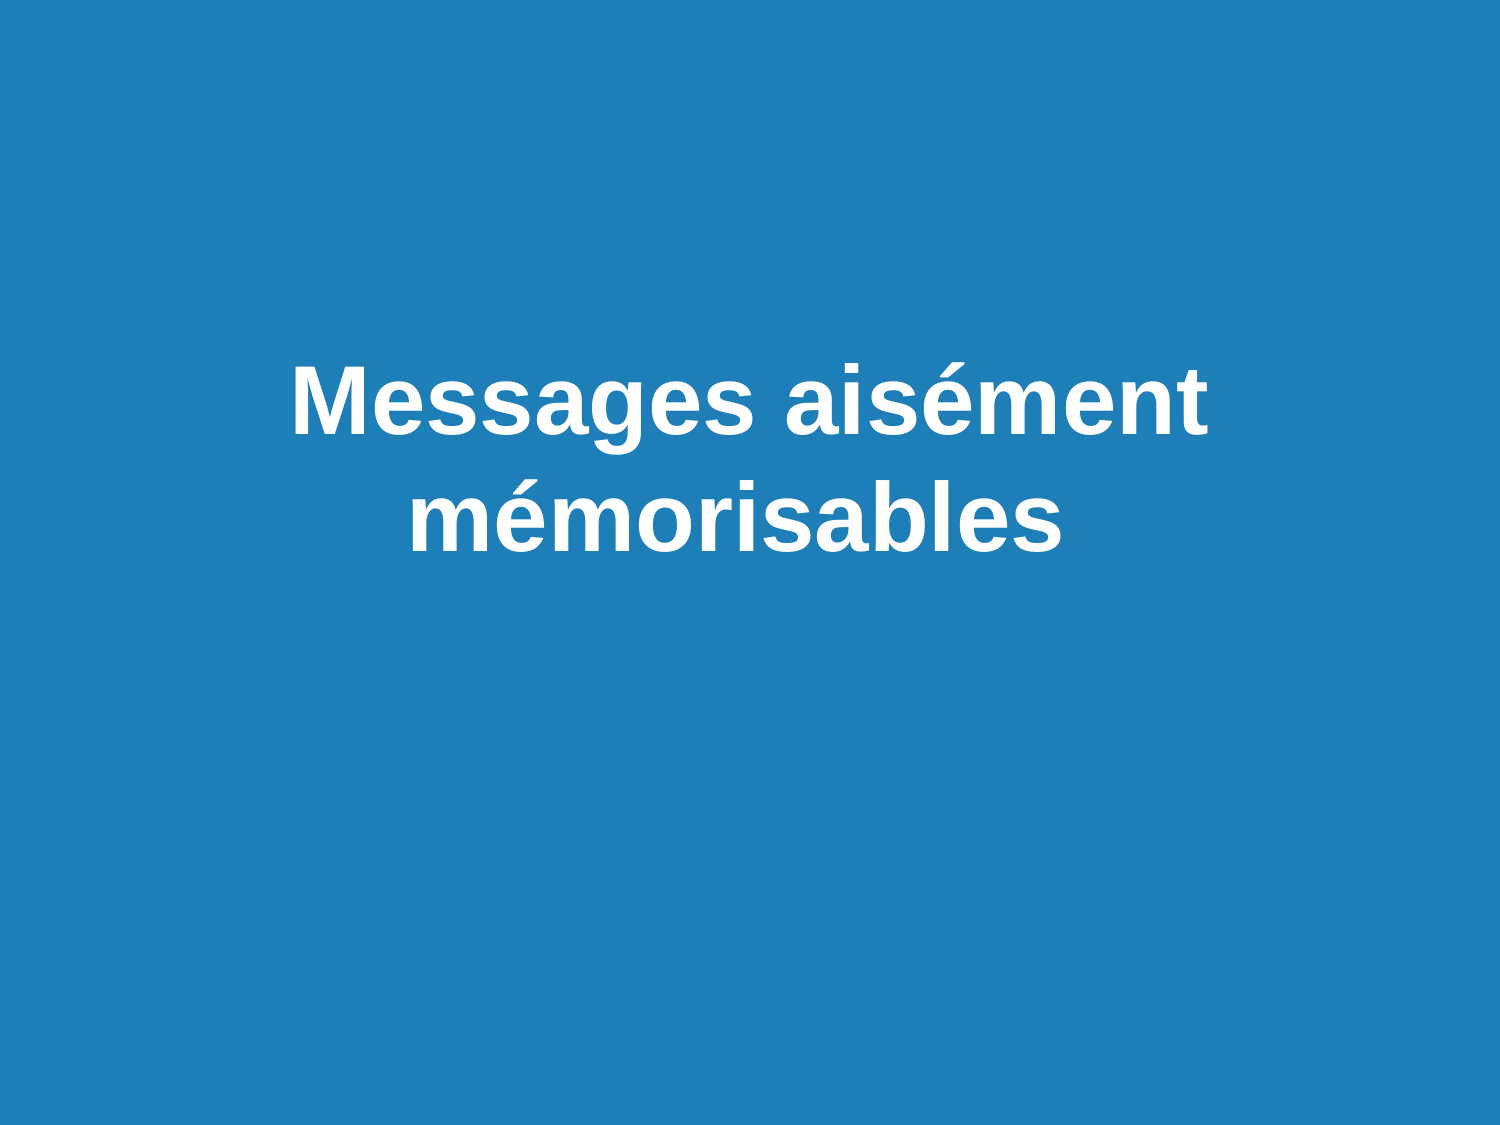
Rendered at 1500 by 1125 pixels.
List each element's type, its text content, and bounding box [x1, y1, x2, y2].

text_box Messages aisément mémorisables [0, 328, 1500, 533]
